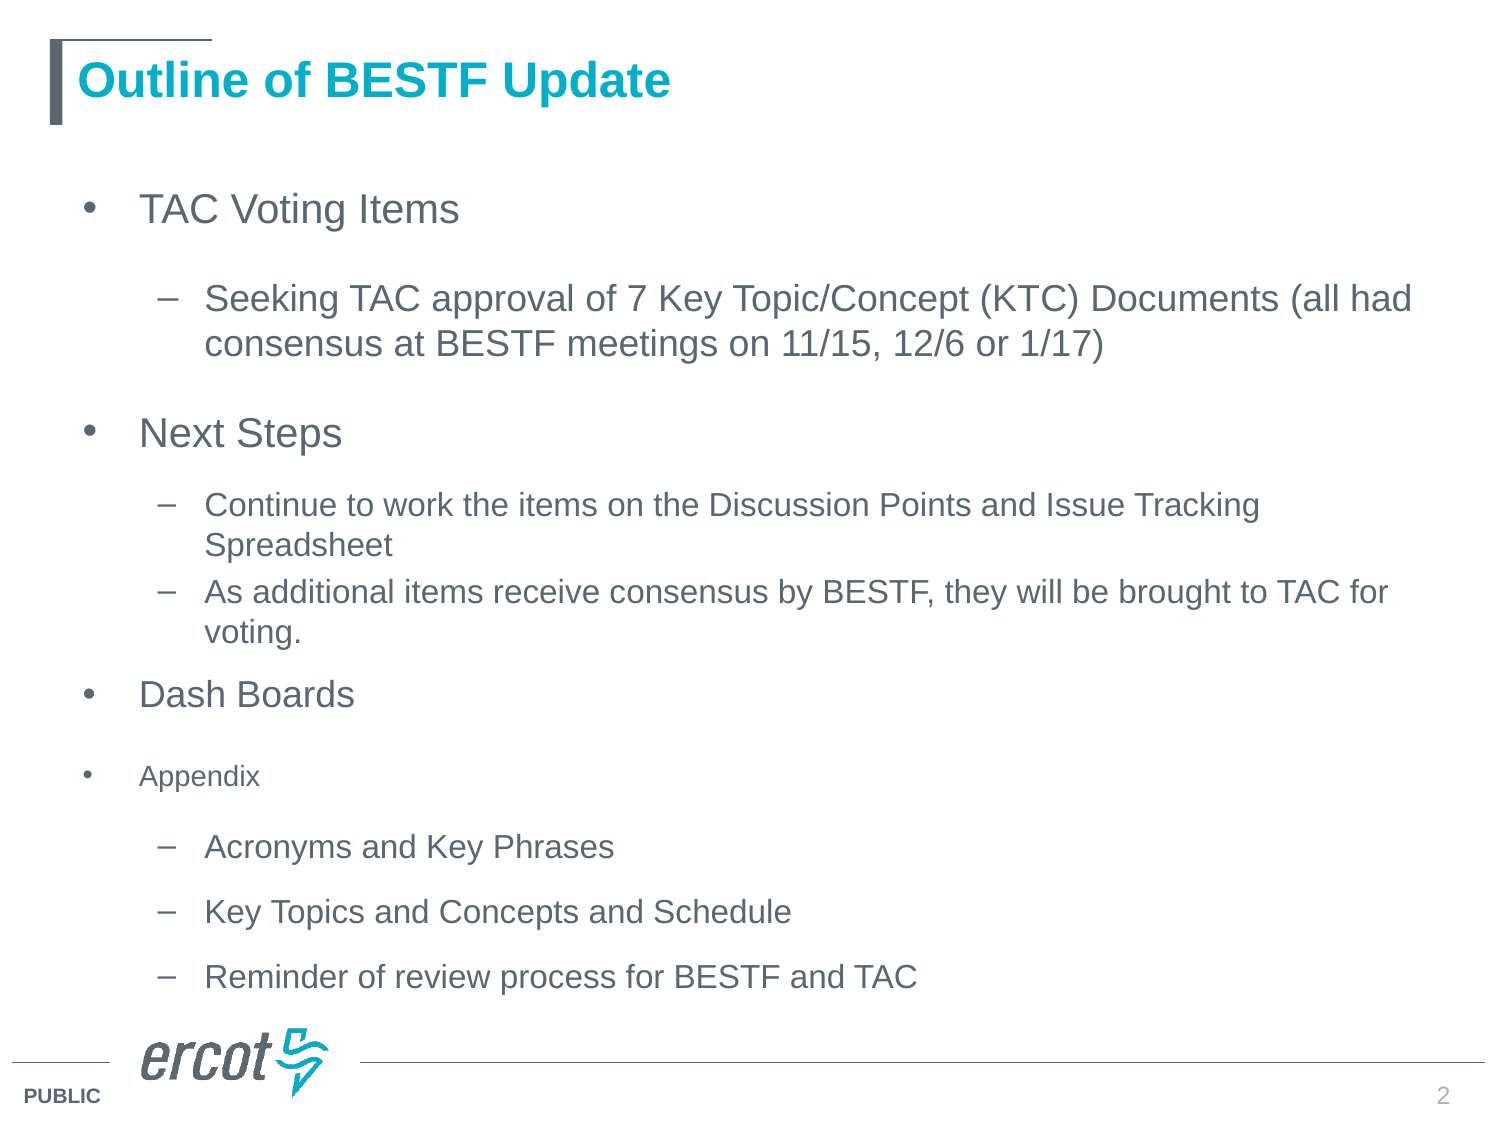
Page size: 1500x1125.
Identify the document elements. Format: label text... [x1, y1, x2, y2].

picture [137, 1024, 332, 1100]
title Outline of BESTF Update [62, 39, 1450, 125]
slide_number 2 [1400, 1076, 1488, 1113]
list TAC Voting Items Seeking TAC approval of 7 Key Topic/Concept (KTC) Documents (all had consensus at BESTF meetings on 11/15, 12/6 or 1/17) Next Steps Continue to work the items on the Discussion Points and Issue Tracking Spreadsheet As additional items receive consensus by BESTF, they will be brought to TAC for voting. Dash Boards Appendix Acronyms and Key Phrases Key Topics and Concepts and Schedule Reminder of review process for BESTF and TAC [67, 174, 1468, 1004]
